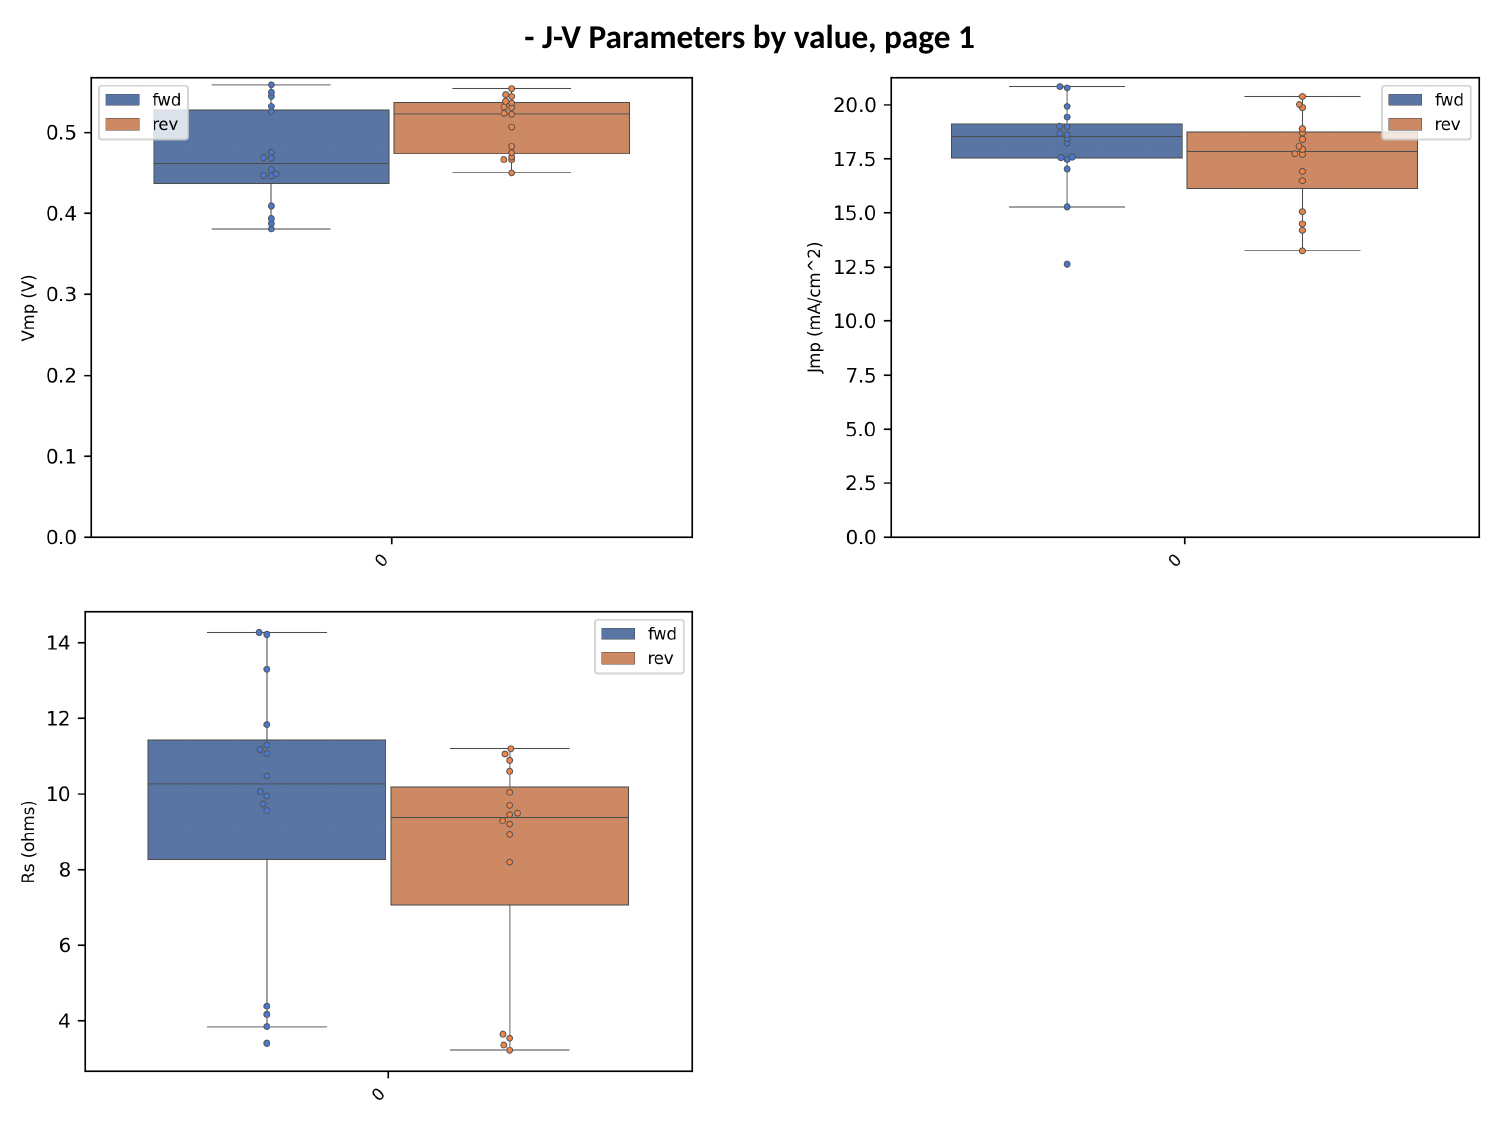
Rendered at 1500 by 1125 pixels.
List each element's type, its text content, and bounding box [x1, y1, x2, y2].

picture [0, 56, 713, 1125]
title - J-V Parameters by value, page 1 [0, 0, 1500, 75]
picture [787, 56, 1500, 591]
